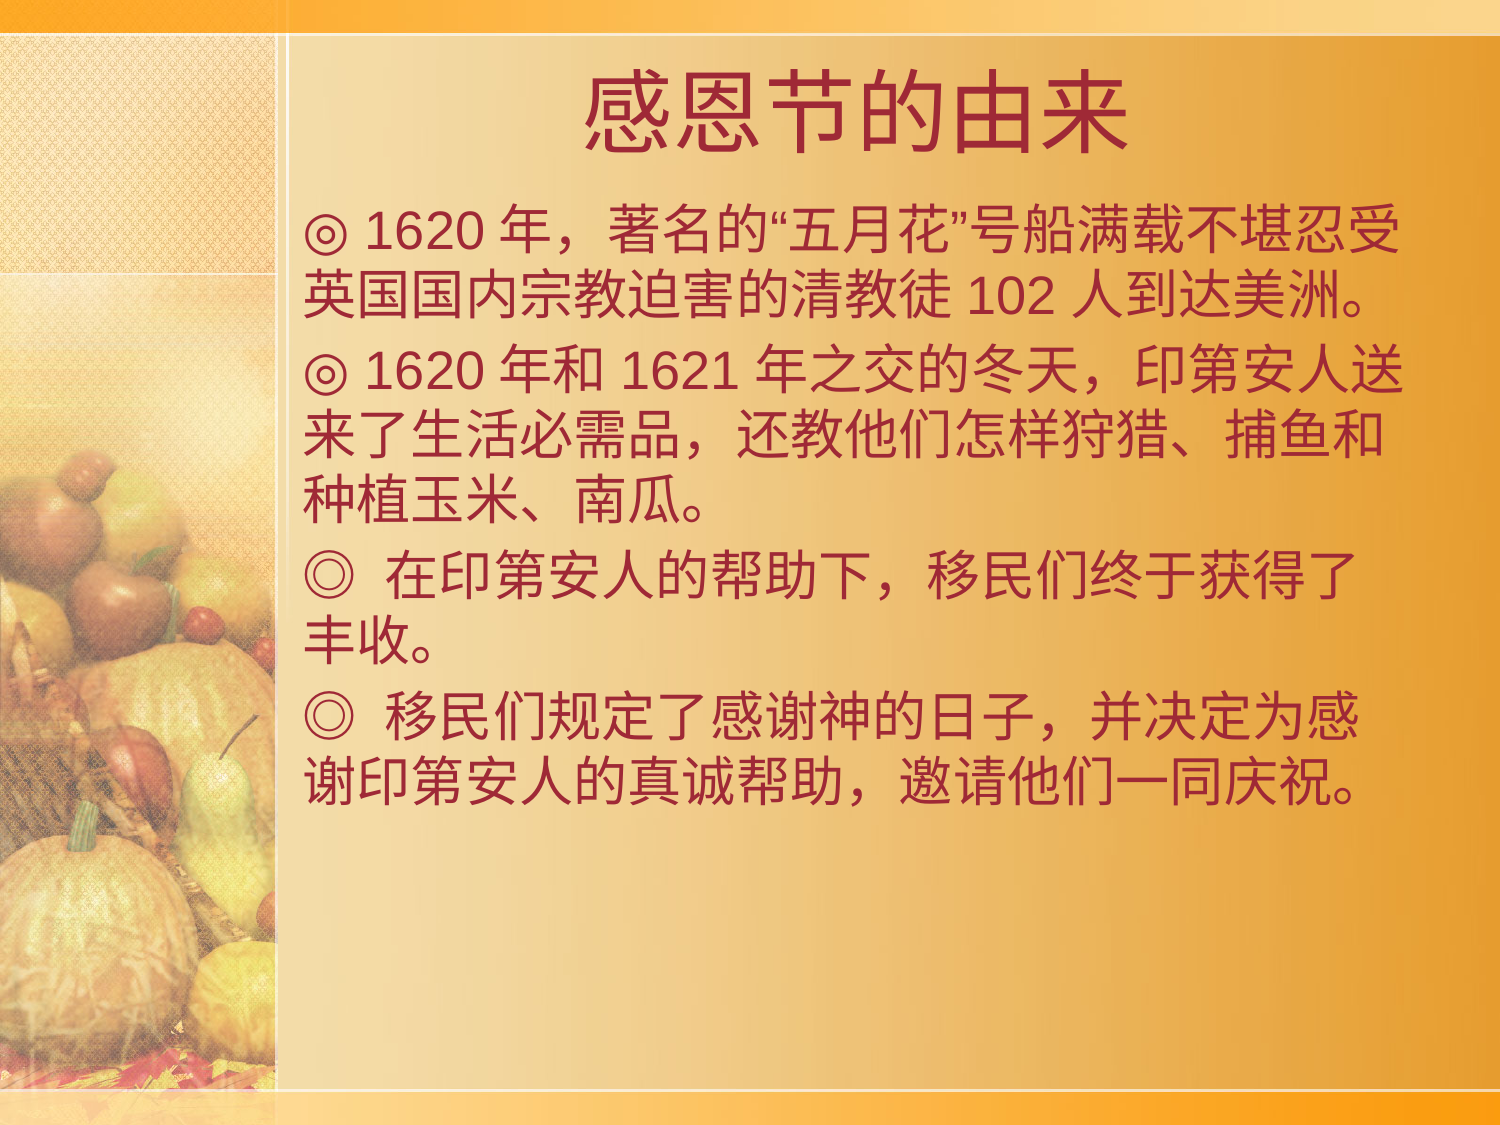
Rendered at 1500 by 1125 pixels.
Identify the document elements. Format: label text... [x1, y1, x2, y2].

picture [0, 0, 1500, 1125]
title 感恩节的由来 [287, 45, 1425, 175]
list ◎ 1620年，著名的“五月花”号船满载不堪忍受英国国内宗教迫害的清教徒102人到达美洲。 ◎ 1620年和1621年之交的冬天，印第安人送来了生活必需品，还教他们怎样狩猎、捕鱼和种植玉米、南瓜。 ◎ 在印第安人的帮助下，移民们终于获得了丰收。 ◎ 移民们规定了感谢神的日子，并决定为感谢印第安人的真诚帮助，邀请他们一同庆祝。 [287, 187, 1425, 1005]
